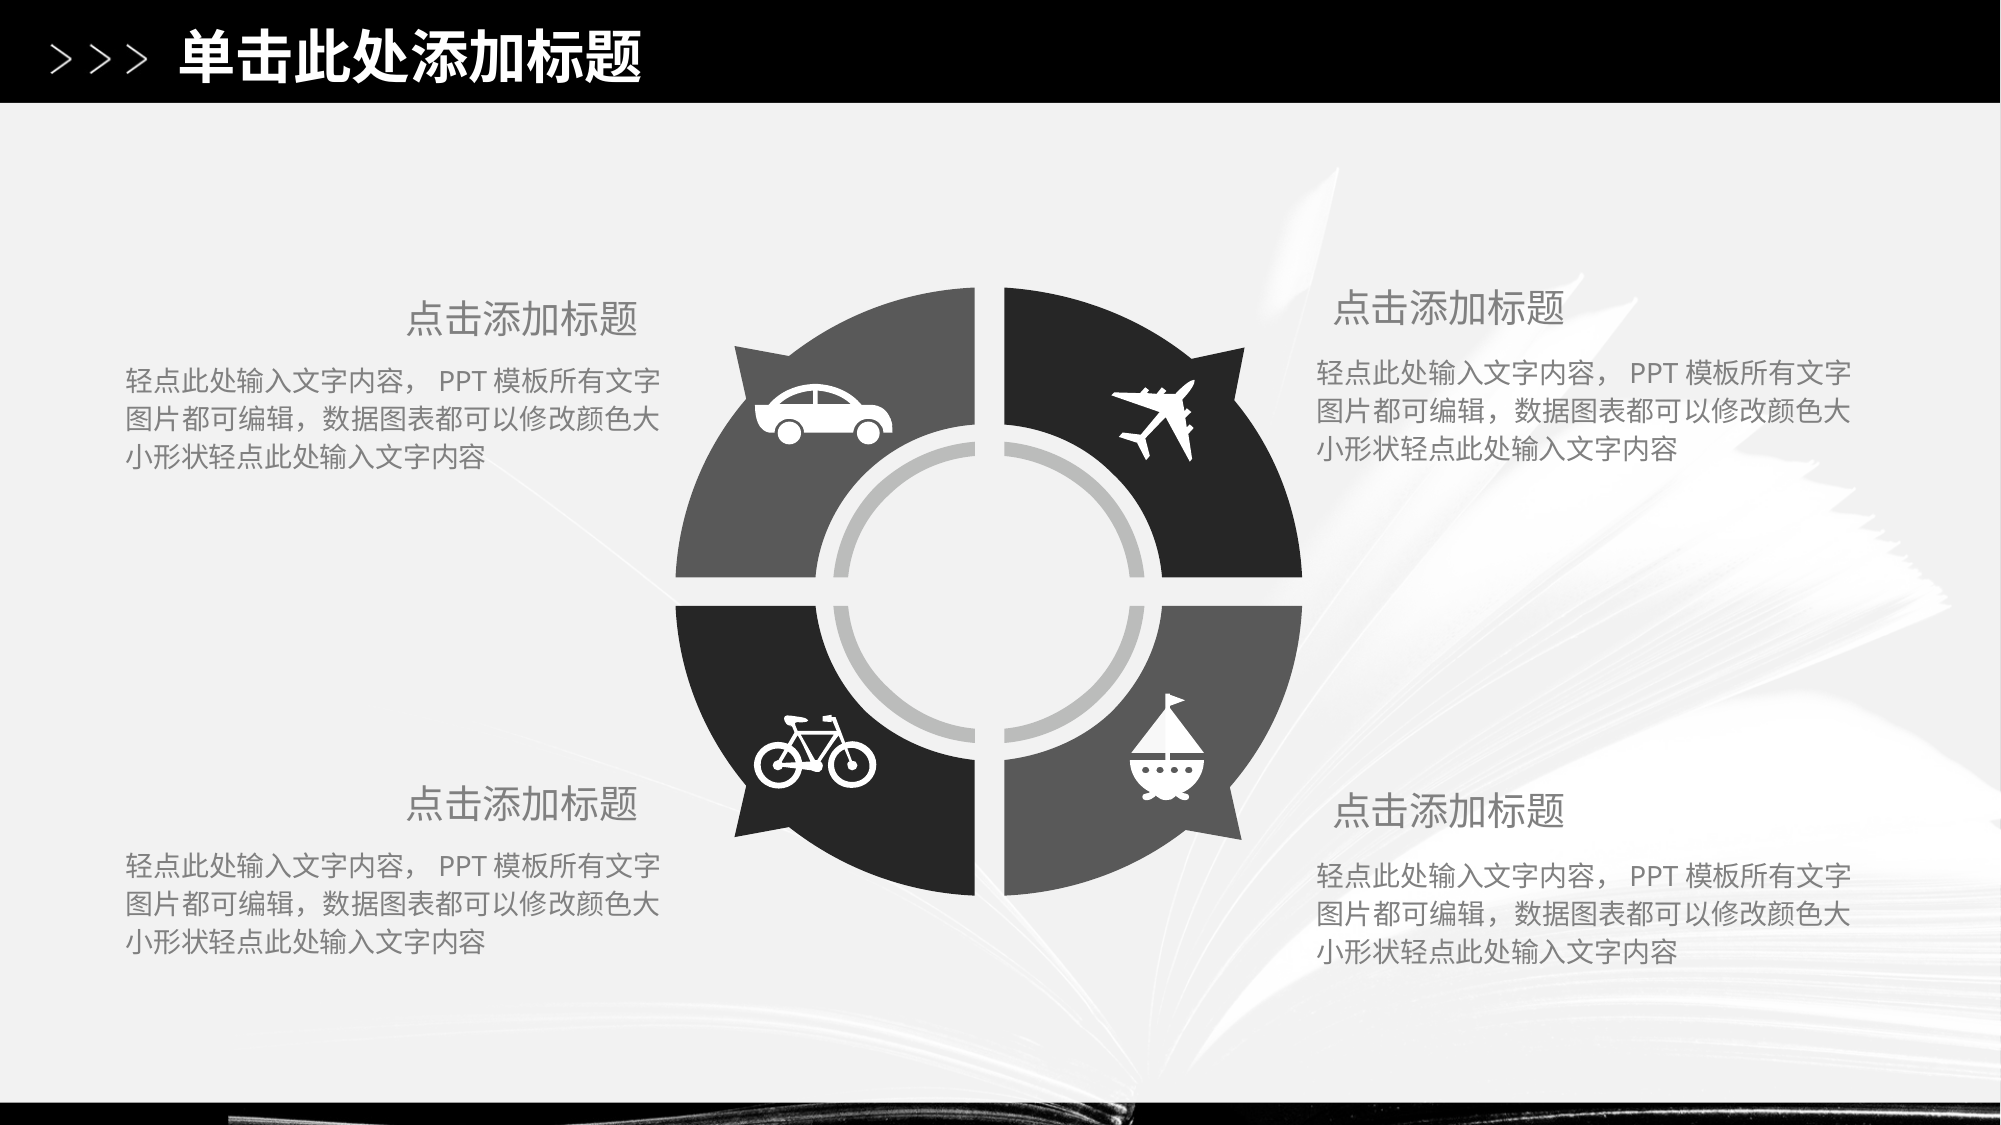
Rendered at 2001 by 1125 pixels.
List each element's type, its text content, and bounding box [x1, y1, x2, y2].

title 单击此处添加标题 [162, 5, 1888, 115]
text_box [1302, 778, 1867, 977]
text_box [1302, 276, 1867, 475]
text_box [675, 287, 1303, 896]
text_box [110, 287, 676, 483]
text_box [110, 772, 676, 967]
picture [0, 0, 2001, 1125]
